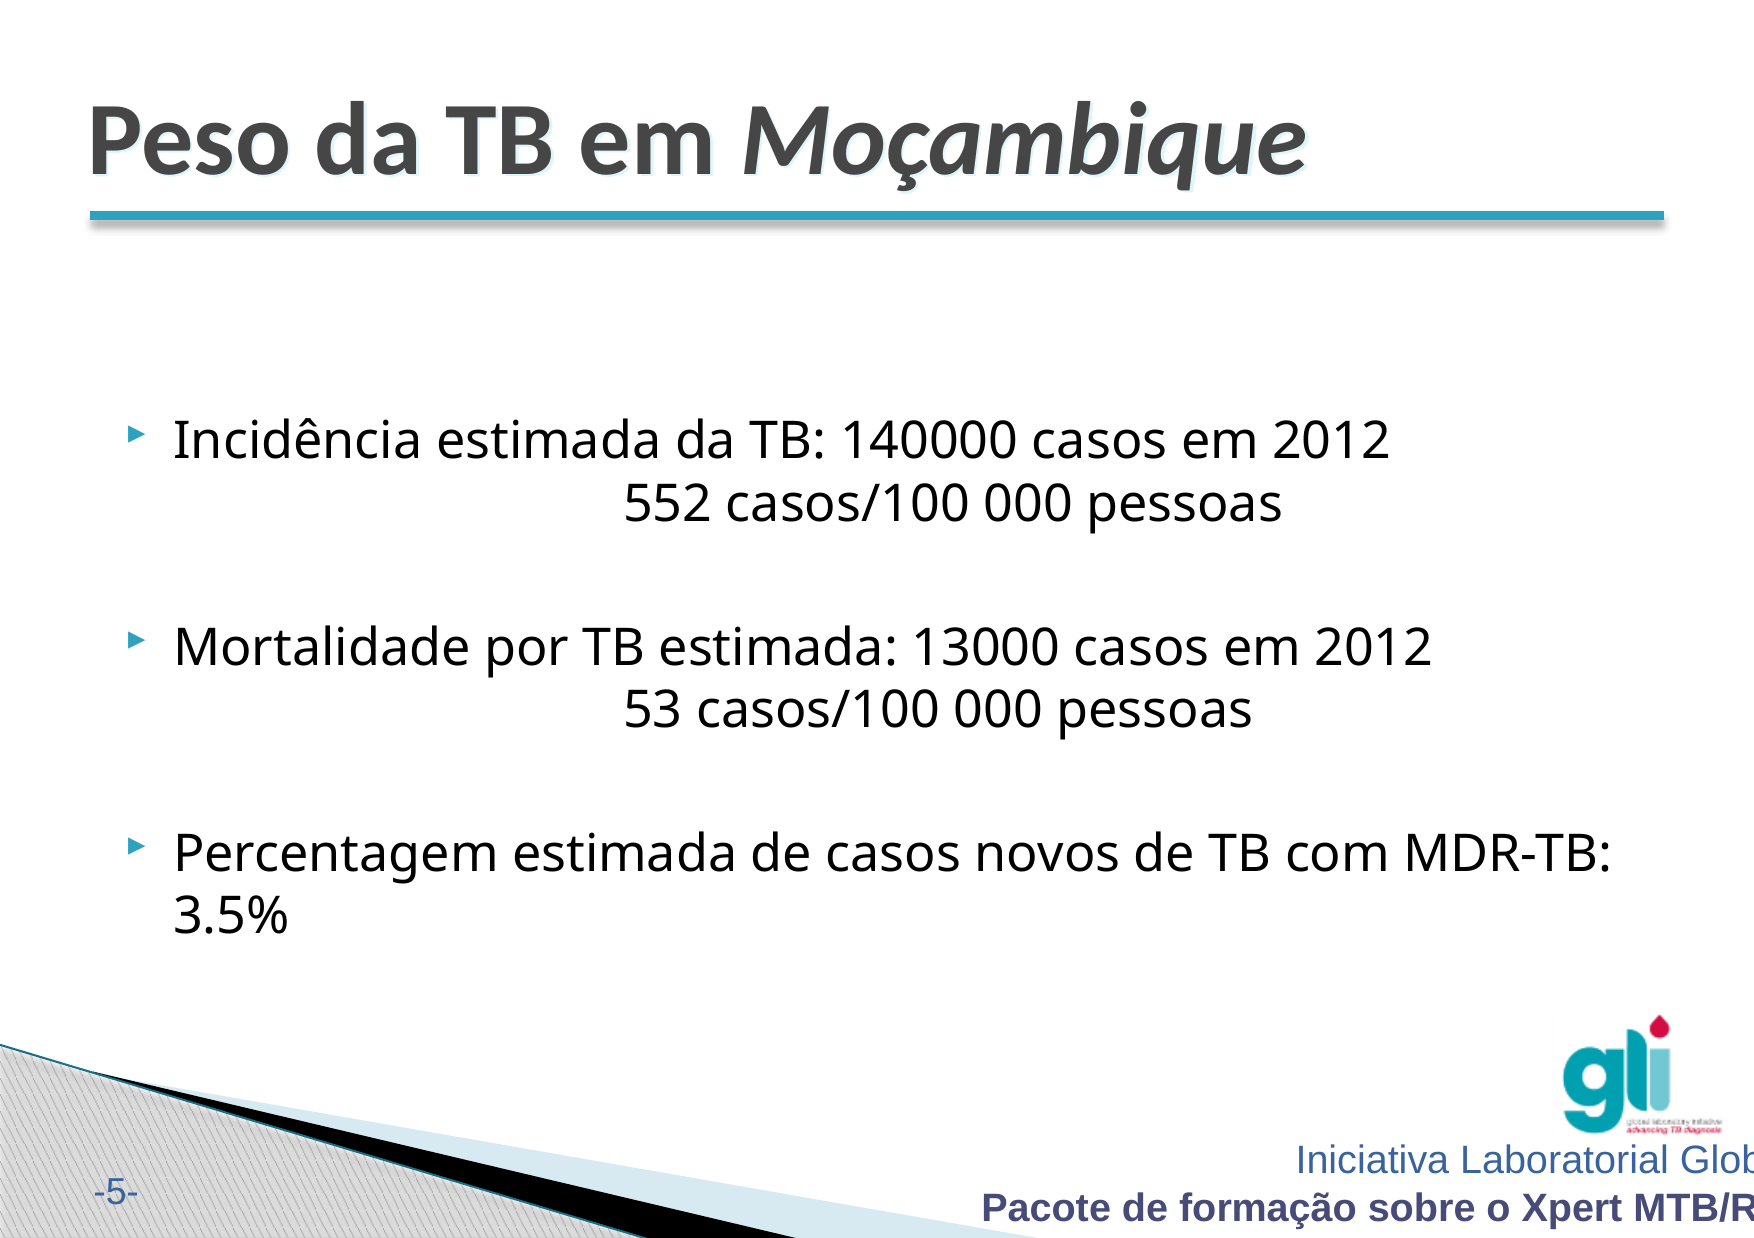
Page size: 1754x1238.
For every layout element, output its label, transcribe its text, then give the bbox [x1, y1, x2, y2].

list Incidência estimada da TB: 140000 casos em 2012 552 casos/100 000 pessoas Mortalidade por TB estimada: 13000 casos em 2012 53 casos/100 000 pessoas Percentagem estimada de casos novos de TB com MDR-TB: 3.5% [87, 397, 1666, 996]
picture [1553, 1011, 1727, 1139]
title Peso da TB em Moçambique [87, 49, 1666, 216]
